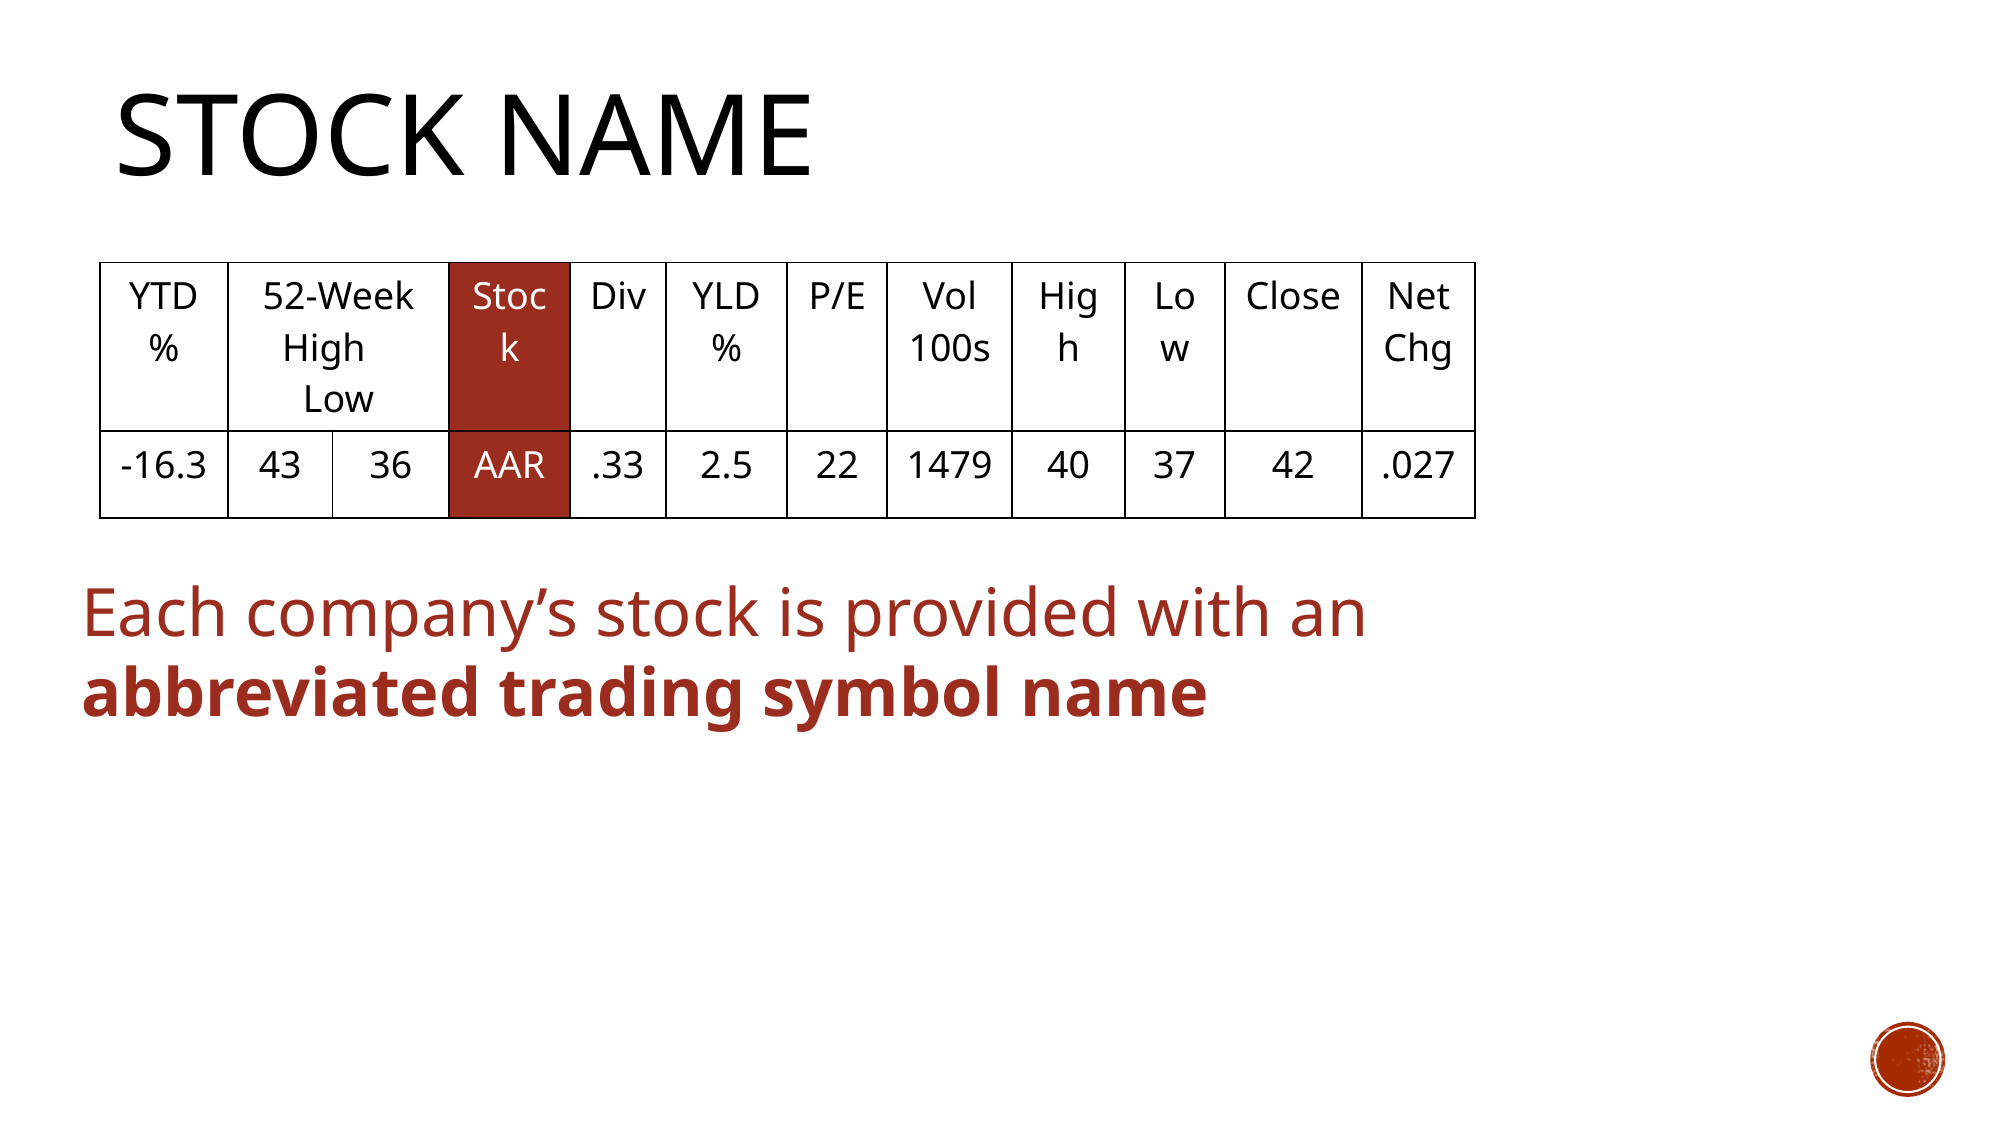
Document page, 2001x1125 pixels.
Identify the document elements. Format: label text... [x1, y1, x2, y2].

table_header P/E [788, 263, 886, 430]
table_cell .33 [571, 432, 665, 517]
table_cell 22 [788, 432, 886, 517]
table_cell 40 [1013, 432, 1124, 517]
title Stock Name [99, 45, 1900, 233]
table_cell -16.3 [101, 432, 227, 517]
table_header YTD % [101, 263, 227, 430]
table_header Low [1126, 263, 1224, 430]
table_header Vol 100s [888, 263, 1011, 430]
table_cell 42 [1226, 432, 1361, 517]
table_header Net Chg [1363, 263, 1474, 430]
table_header YLD % [667, 263, 786, 430]
table_cell 2.5 [667, 432, 786, 517]
table_header 52-Week High Low [229, 263, 448, 430]
table_cell .027 [1363, 432, 1474, 517]
text_box Each company’s stock is provided with an abbreviated trading symbol name [66, 562, 1700, 738]
table_header High [1013, 263, 1124, 430]
table_cell 36 [333, 432, 448, 517]
table_header Div [571, 263, 665, 430]
table_cell 1479 [888, 432, 1011, 517]
table_header Stock [450, 263, 569, 430]
table_cell 37 [1126, 432, 1224, 517]
table_cell AAR [450, 432, 569, 517]
table_header Close [1226, 263, 1361, 430]
table_cell 43 [229, 432, 332, 517]
